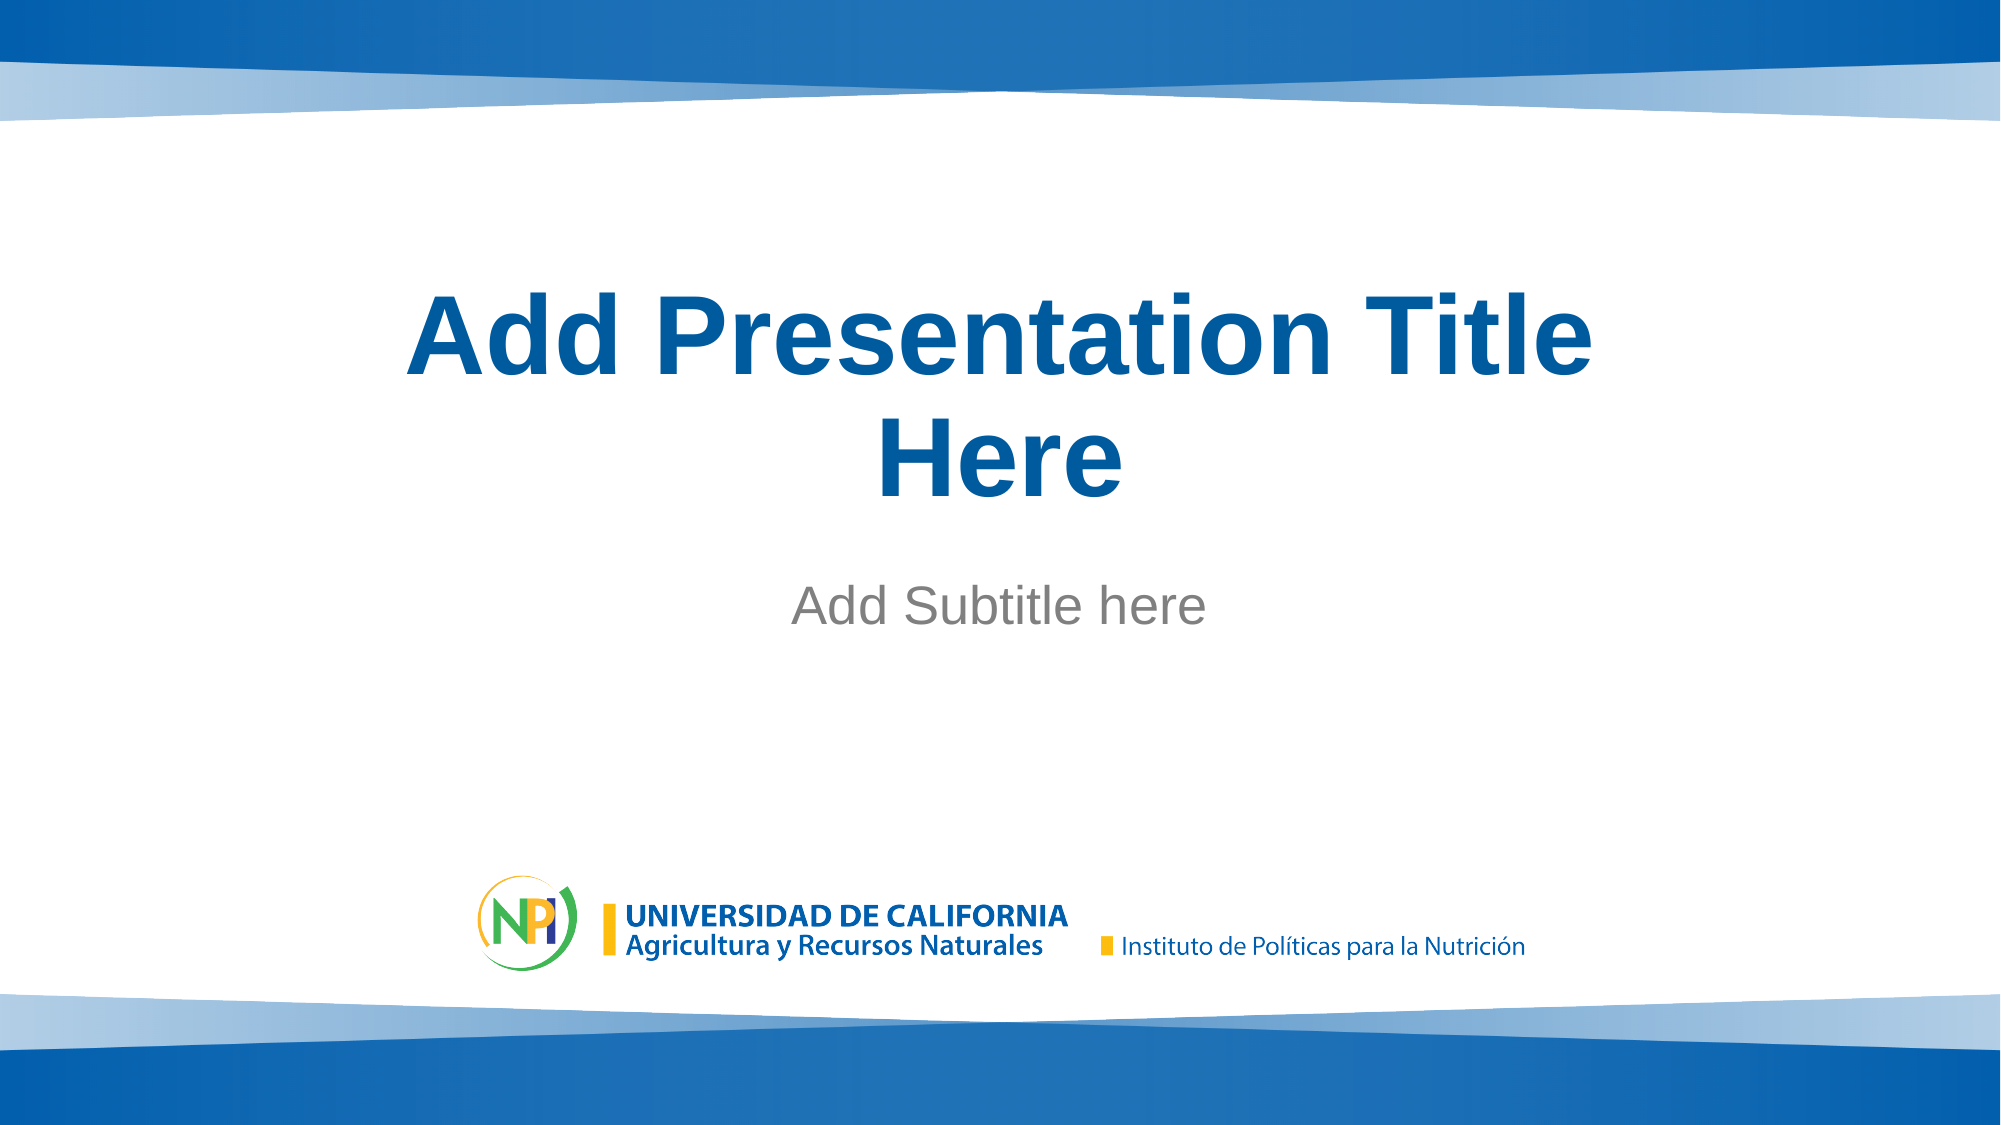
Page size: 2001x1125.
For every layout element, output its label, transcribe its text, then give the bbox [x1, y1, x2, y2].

title Add Presentation Title Here [249, 136, 1750, 529]
picture [0, 842, 2001, 1125]
picture [0, 0, 2001, 143]
subtitle Add Subtitle here [249, 569, 1750, 842]
